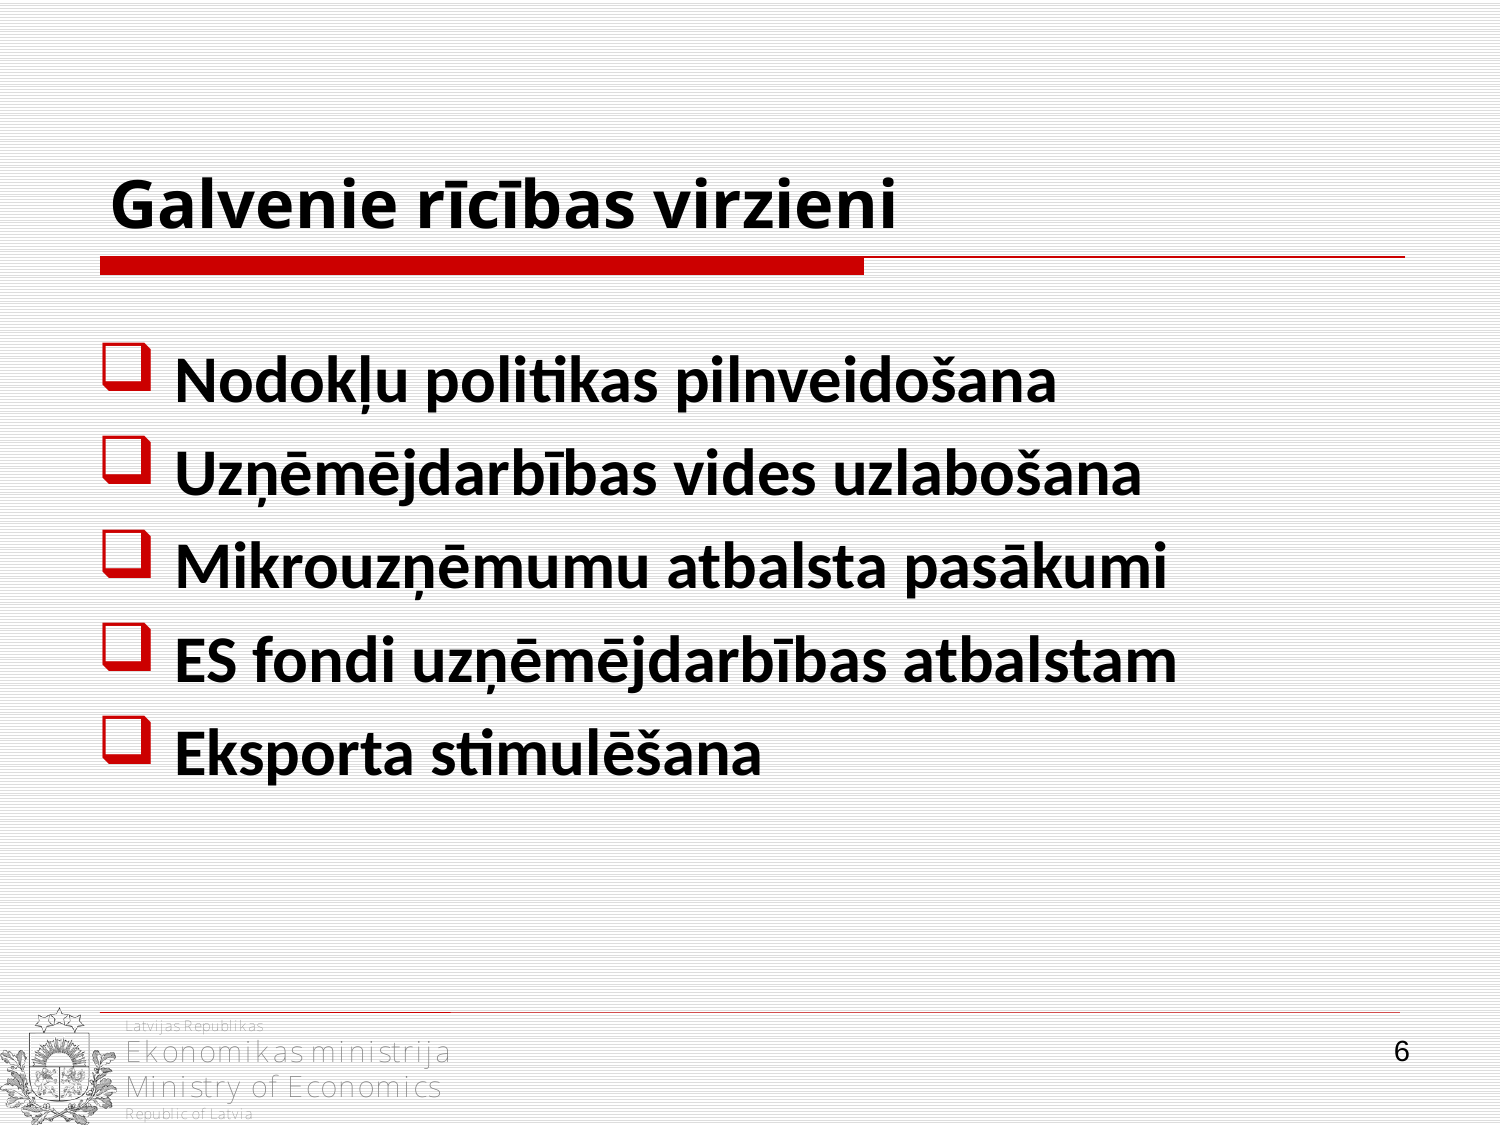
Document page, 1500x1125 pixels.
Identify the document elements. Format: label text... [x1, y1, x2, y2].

picture [0, 1007, 117, 1125]
list Nodokļu politikas pilnveidošana Uzņēmējdarbības vides uzlabošana Mikrouzņēmumu atbalsta pasākumi ES fondi uzņēmējdarbības atbalstam Eksporta stimulēšana [81, 327, 1454, 1020]
slide_number 6 [1074, 1024, 1426, 1103]
title Galvenie rīcības virzieni [93, 49, 1407, 250]
